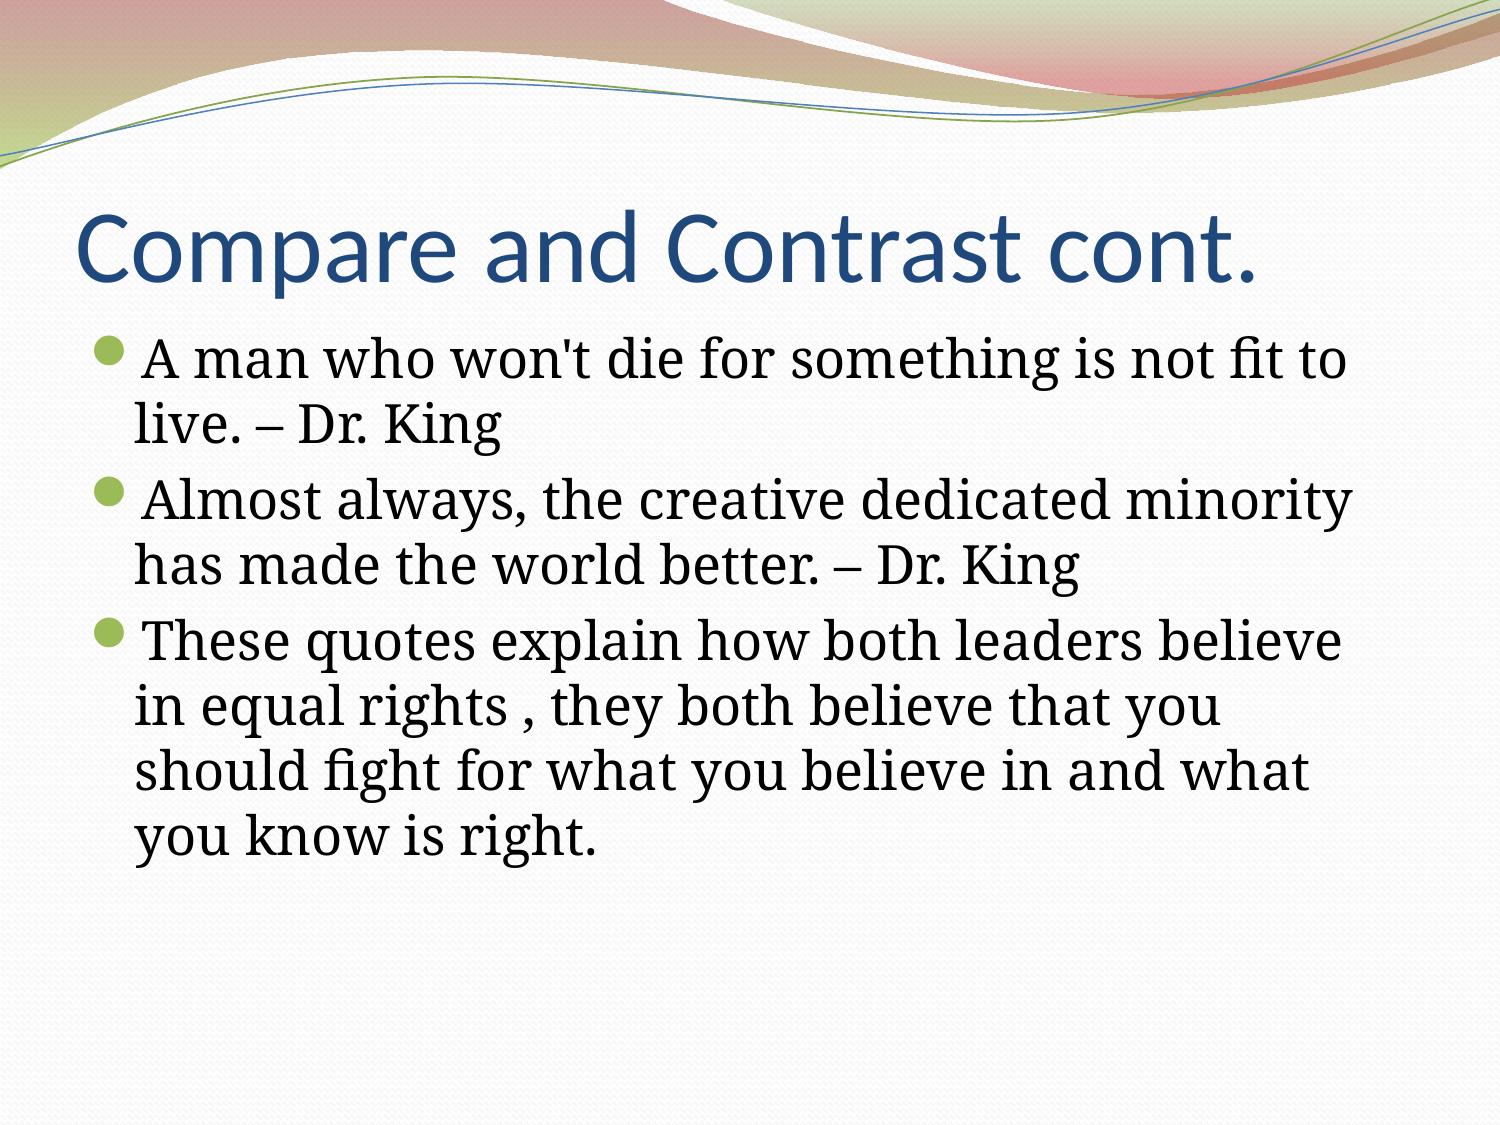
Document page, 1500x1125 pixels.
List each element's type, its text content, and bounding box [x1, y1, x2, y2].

list A man who won't die for something is not fit to live. – Dr. King Almost always, the creative dedicated minority has made the world better. – Dr. King These quotes explain how both leaders believe in equal rights , they both believe that you should fight for what you believe in and what you know is right. [75, 317, 1425, 1038]
title Compare and Contrast cont. [75, 115, 1425, 303]
